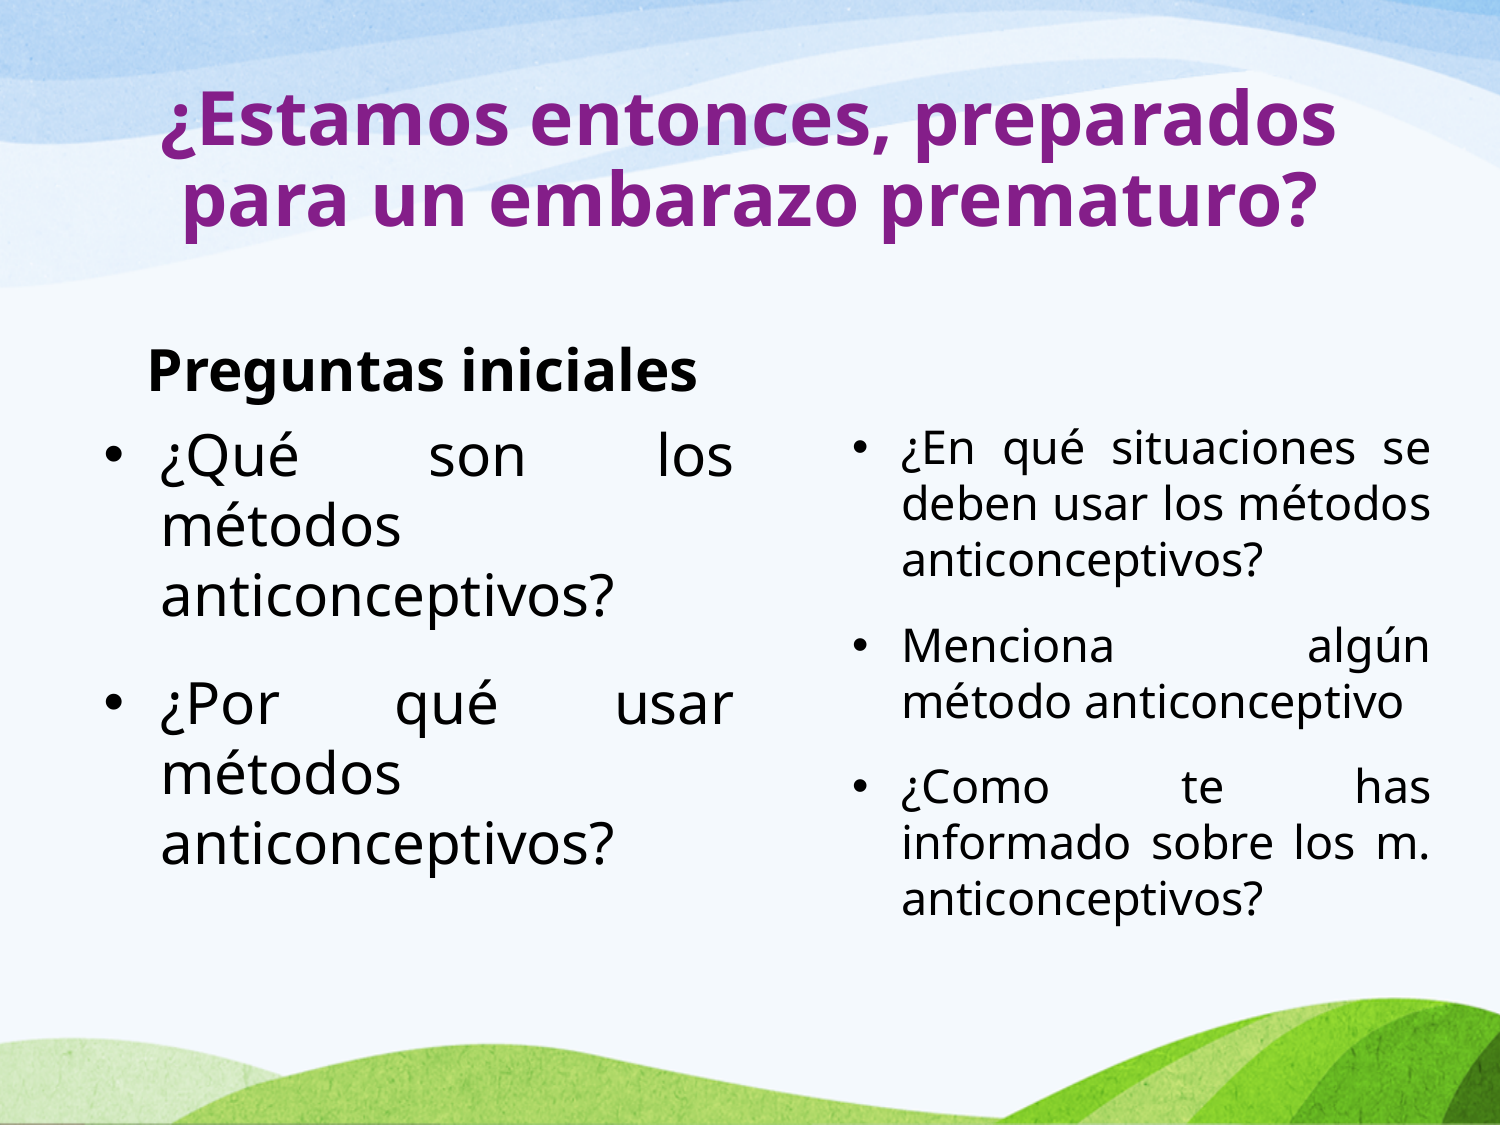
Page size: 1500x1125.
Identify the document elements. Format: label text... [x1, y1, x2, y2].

list ¿En qué situaciones se deben usar los métodos anticonceptivos? Menciona algún método anticonceptivo ¿Como te has informado sobre los m. anticonceptivos? [837, 410, 1447, 982]
list Preguntas iniciales [131, 275, 742, 410]
picture [0, 0, 1500, 1125]
list ¿Qué son los métodos anticonceptivos? ¿Por qué usar métodos anticonceptivos? [88, 410, 750, 982]
title ¿Estamos entonces, preparados para un embarazo prematuro? [131, 50, 1369, 250]
